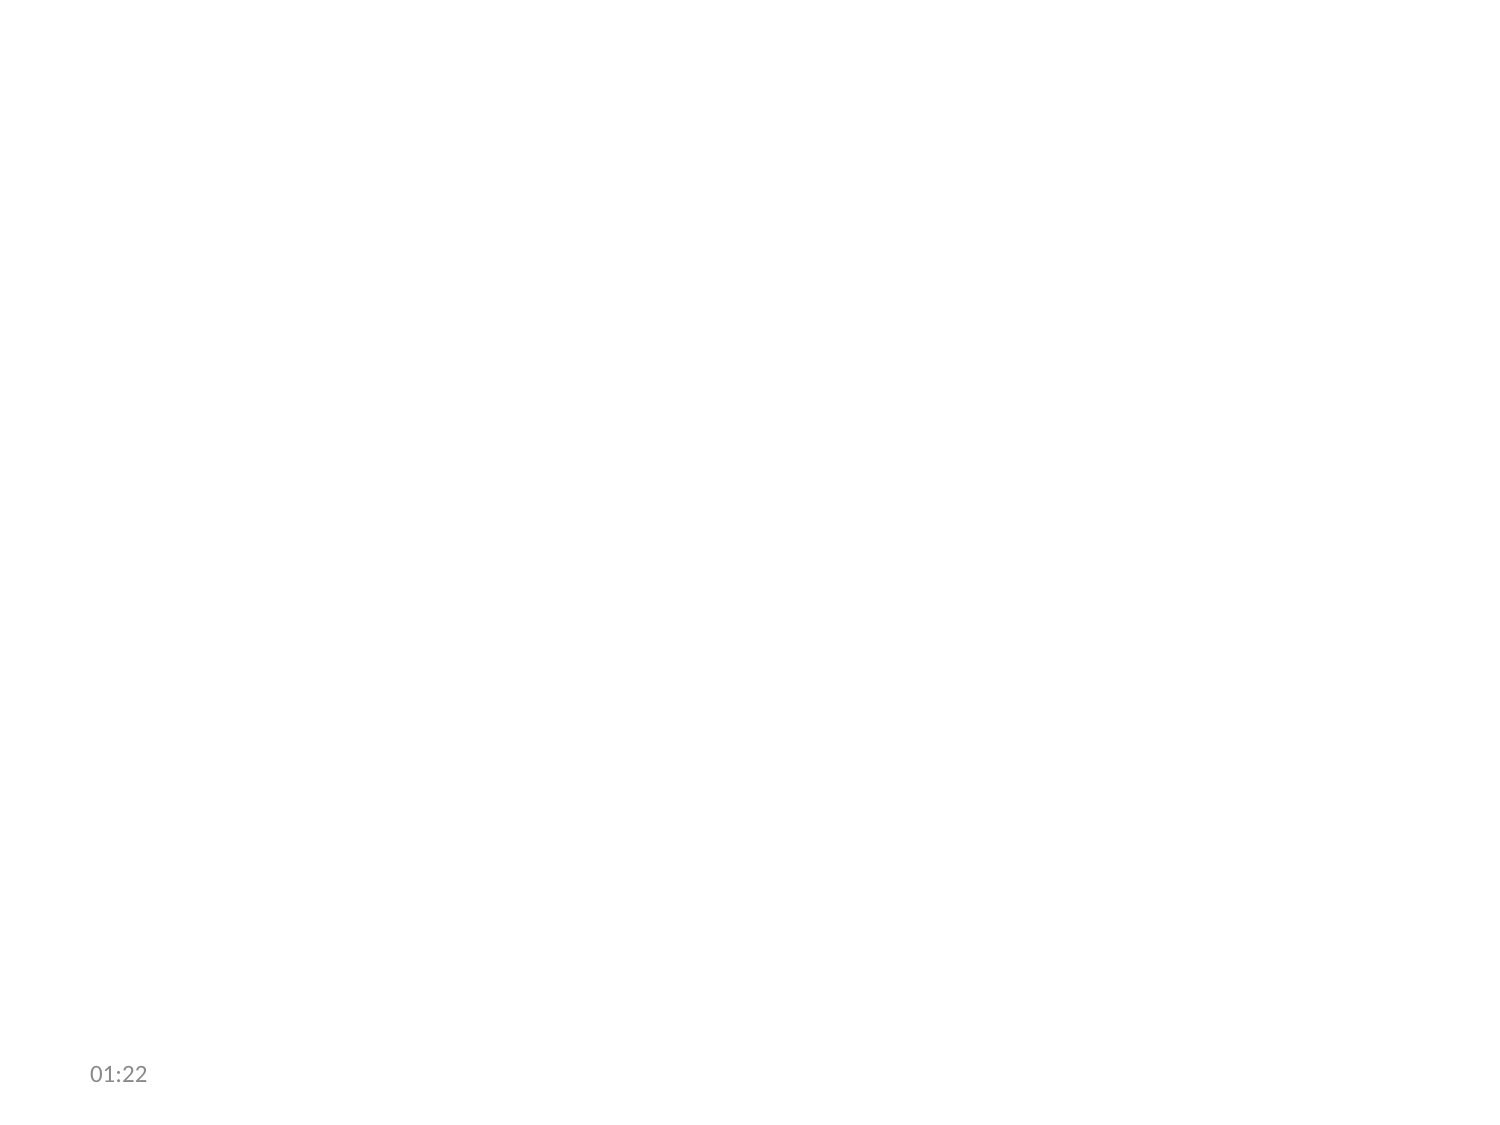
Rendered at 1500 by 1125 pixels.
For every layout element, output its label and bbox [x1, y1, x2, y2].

slide_number [75, 1042, 425, 1103]
